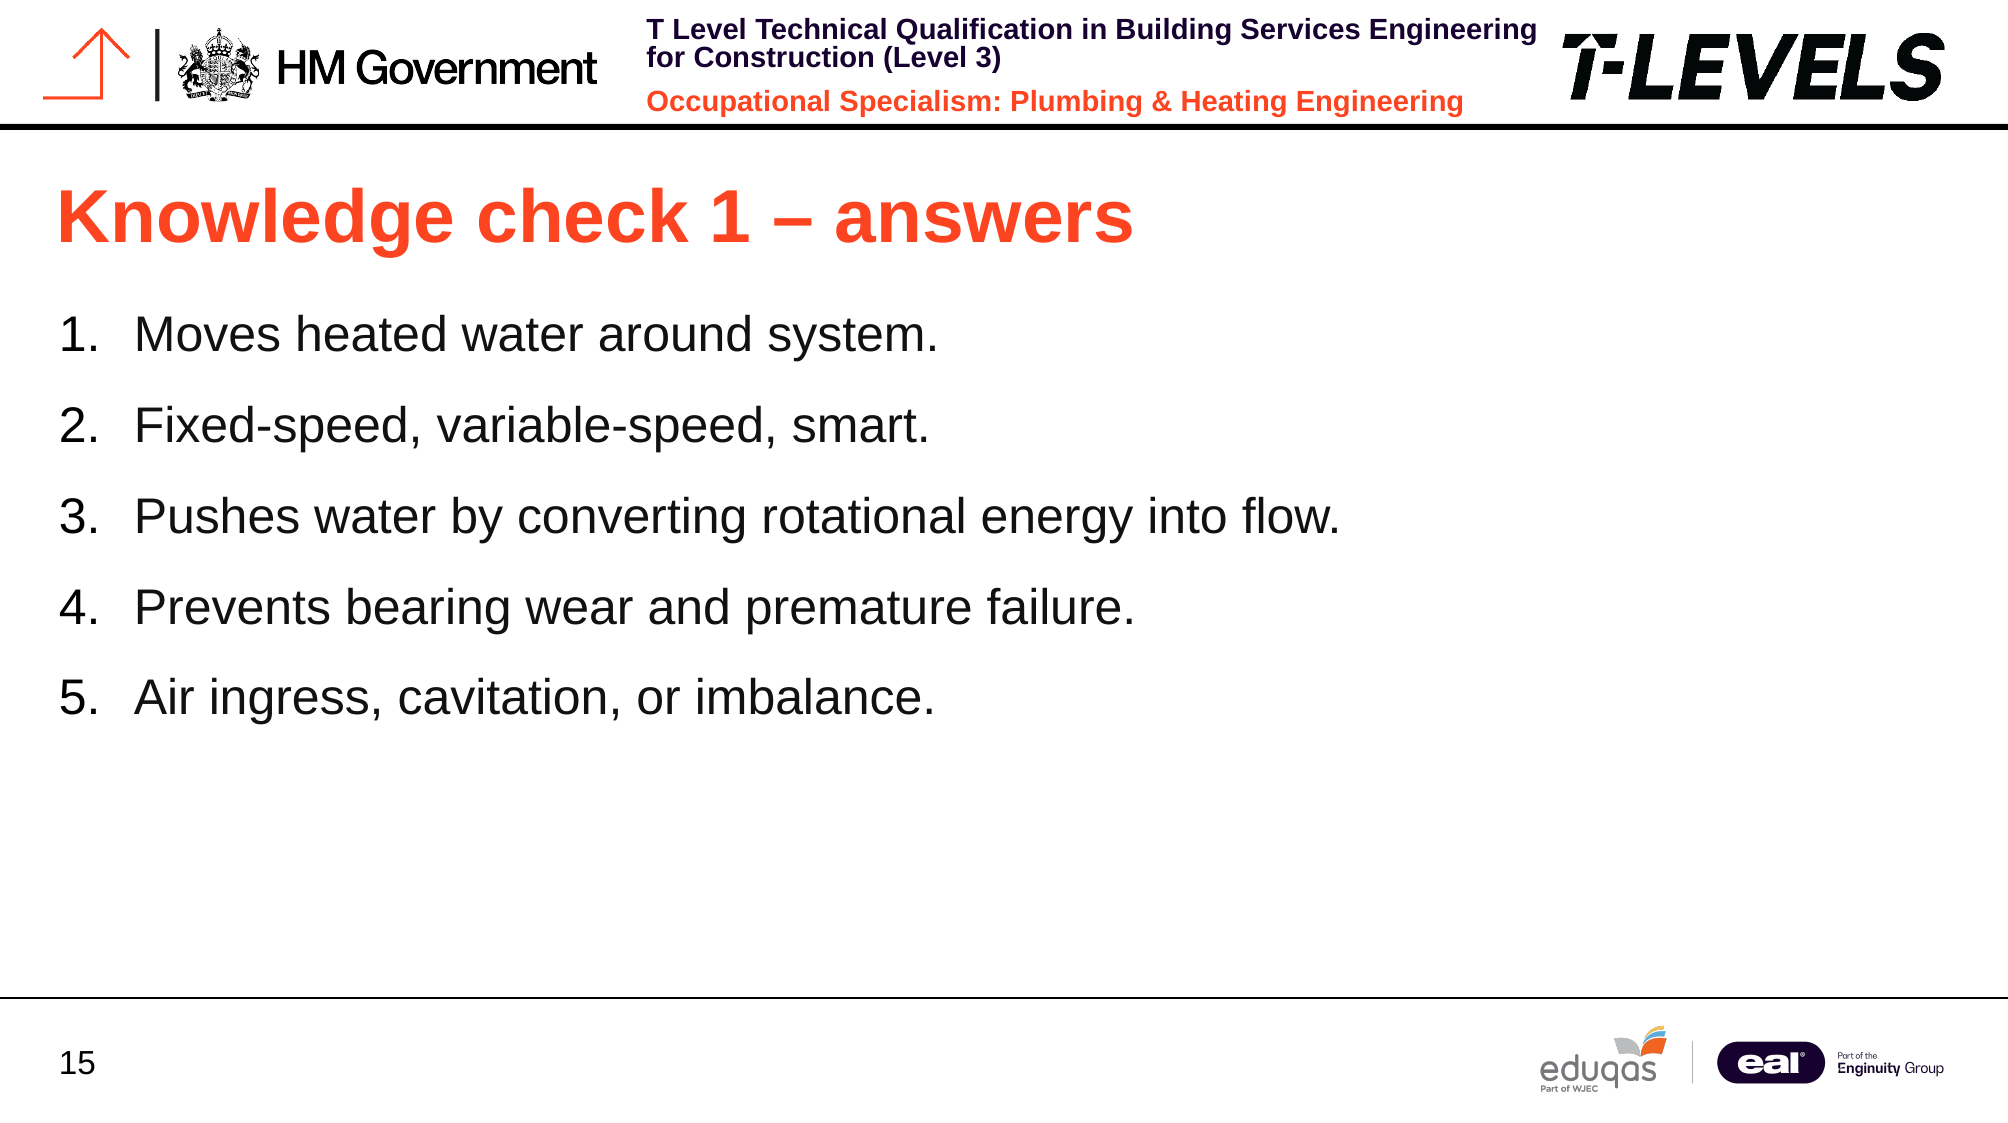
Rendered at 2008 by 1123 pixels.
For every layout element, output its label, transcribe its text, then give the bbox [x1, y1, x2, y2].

picture [1535, 1021, 1949, 1097]
list Moves heated water around system. Fixed-speed, variable-speed, smart. Pushes water by converting rotational energy into flow. Prevents bearing wear and premature failure. Air ingress, cavitation, or imbalance. [59, 295, 1949, 931]
picture [155, 28, 597, 102]
picture [38, 27, 136, 100]
title Knowledge check 1 – answers [41, 111, 1949, 314]
picture [1543, 25, 1964, 108]
